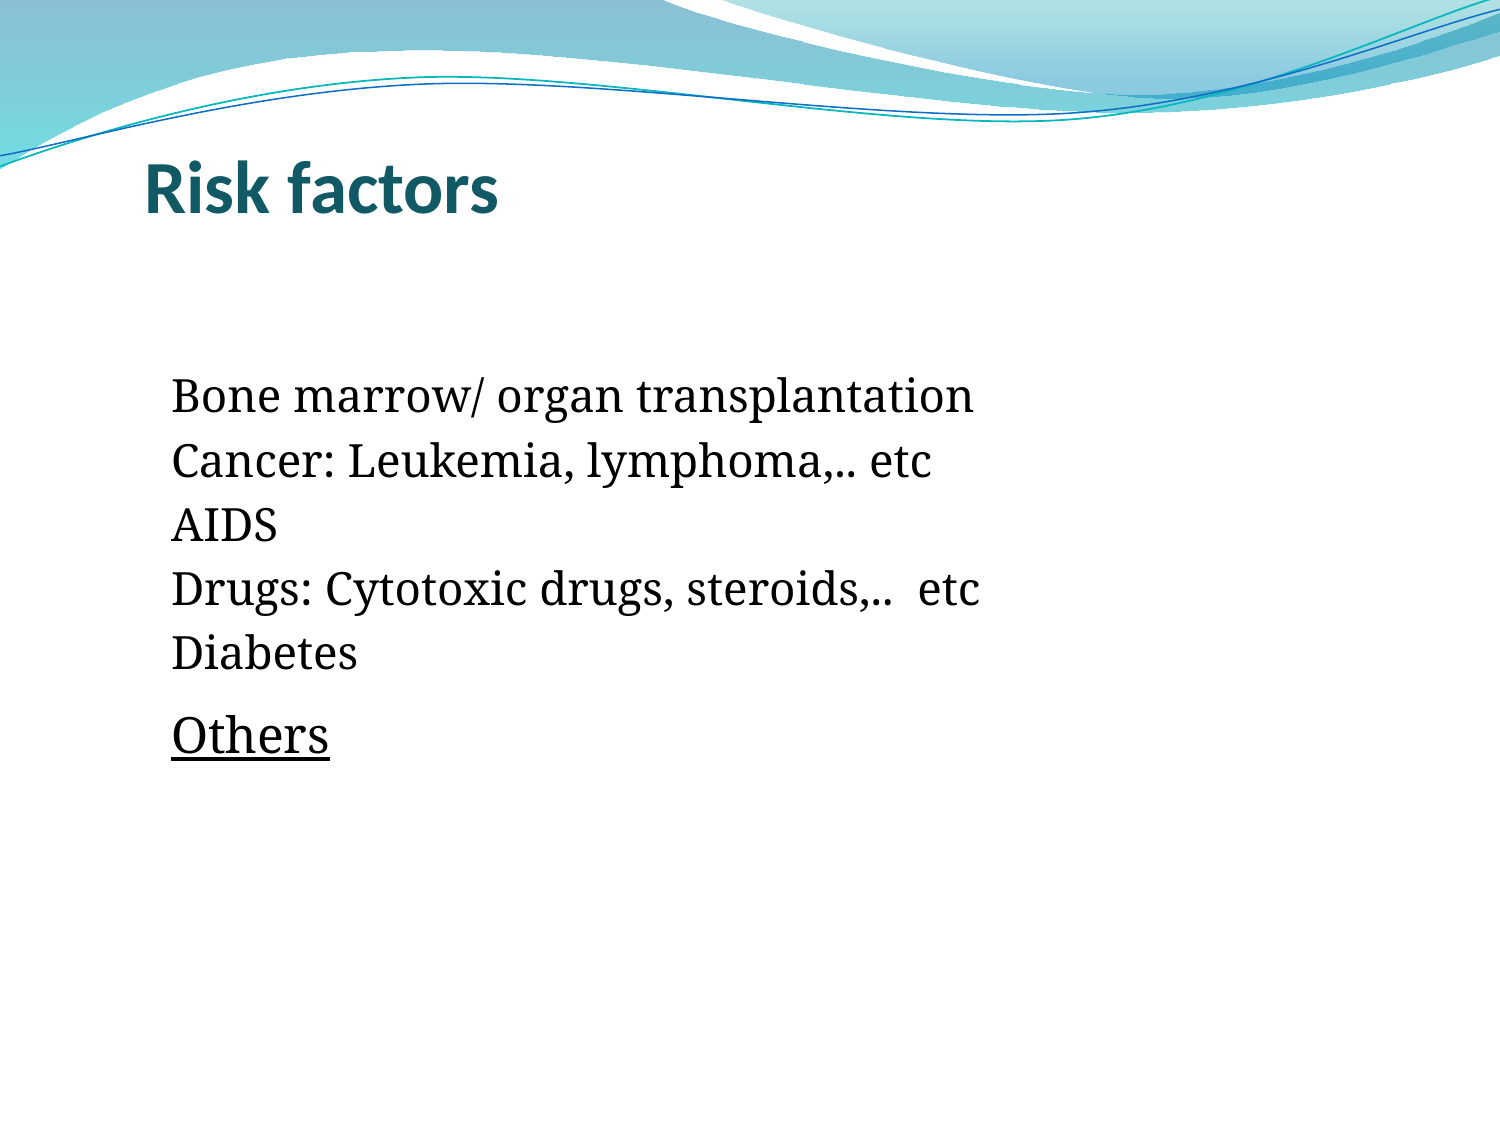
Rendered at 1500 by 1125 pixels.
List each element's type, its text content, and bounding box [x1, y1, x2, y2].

text_box Bone marrow/ organ transplantation Cancer: Leukemia, lymphoma,.. etc AIDS Drugs: Cytotoxic drugs, steroids,.. etc Diabetes Others [88, 231, 1439, 1047]
text_box Risk factors [144, 78, 1495, 229]
